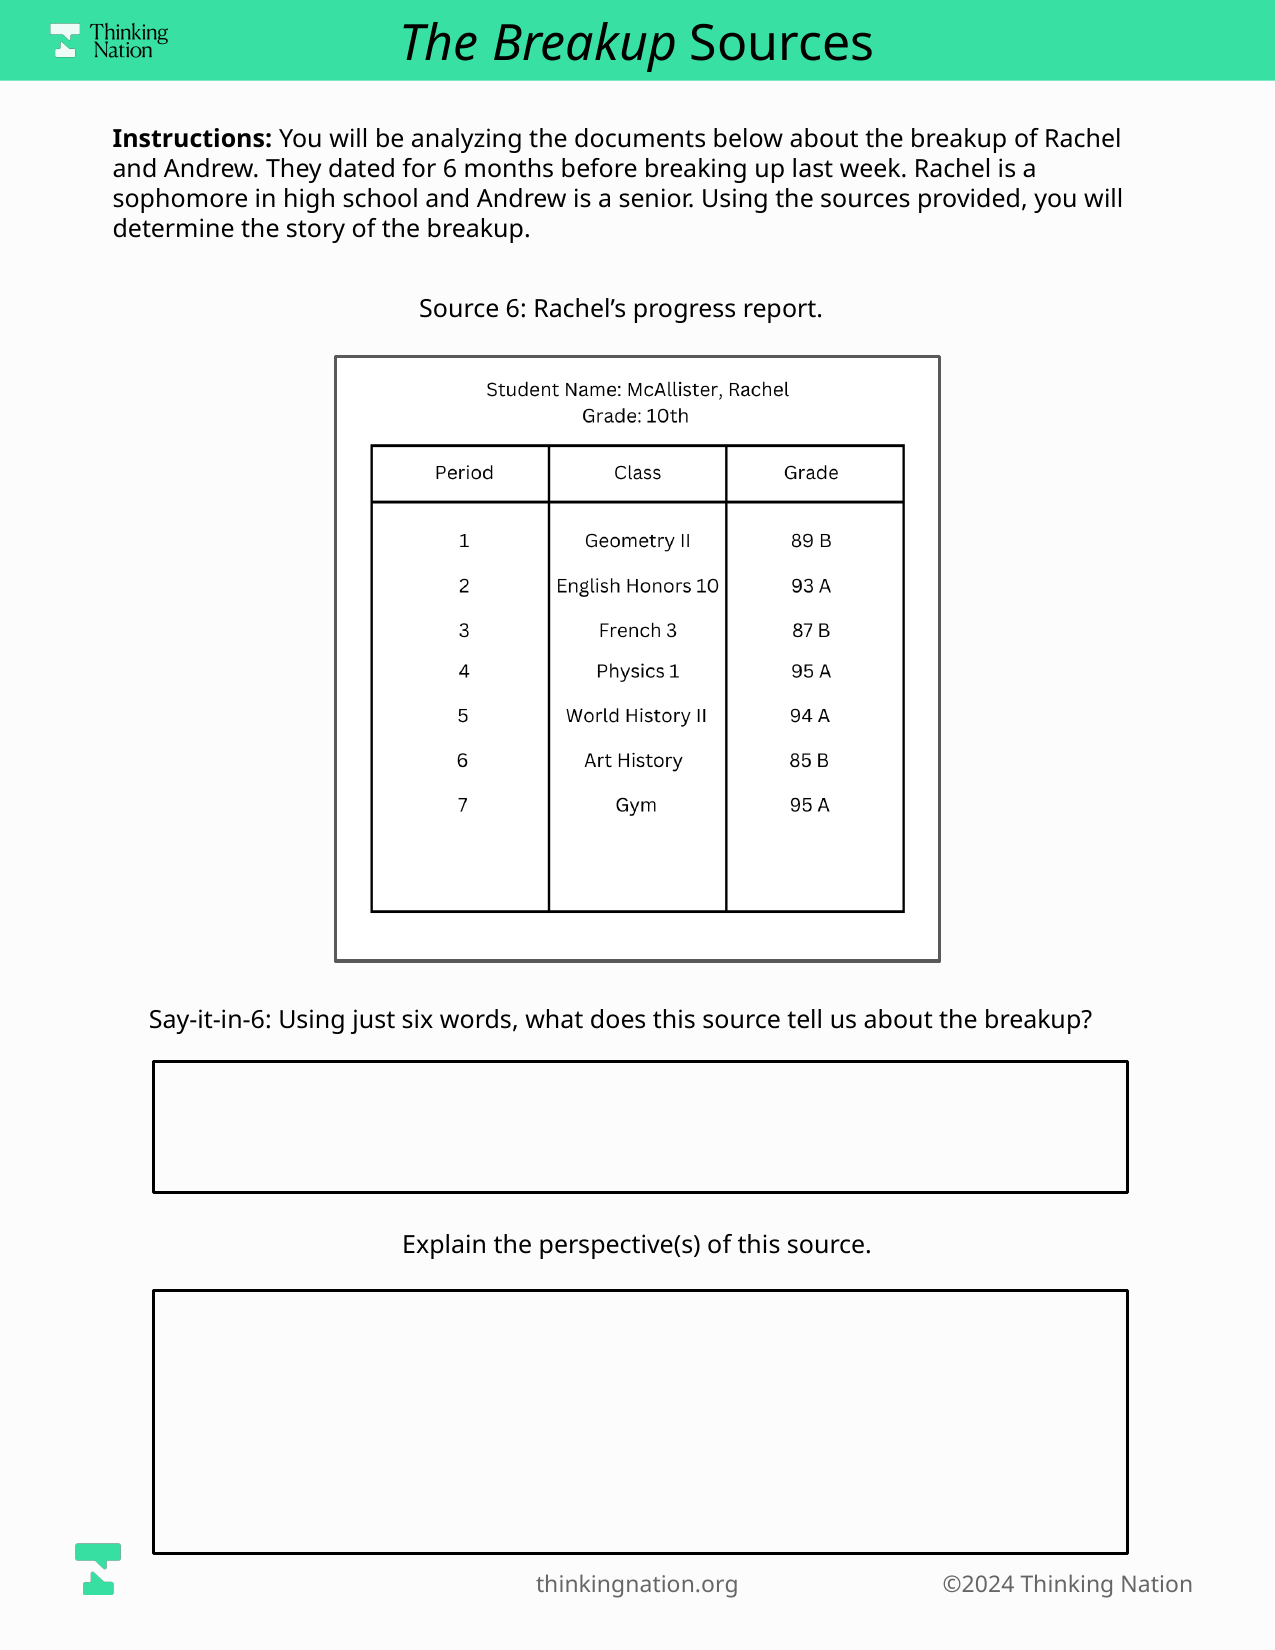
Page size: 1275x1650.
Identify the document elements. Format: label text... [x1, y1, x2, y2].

text_box The Breakup Sources [0, 0, 1275, 81]
text_box [153, 1290, 1128, 1554]
text_box Source 6: Rachel’s progress report. [97, 272, 1146, 337]
text_box [153, 1061, 1128, 1193]
text_box Say-it-in-6: Using just six words, what does this source tell us about the breakup? [129, 984, 1114, 1049]
text_box [456, 1534, 1275, 1613]
picture [62, 1533, 134, 1605]
text_box Explain the perspective(s) of this source. [356, 1209, 919, 1274]
picture [36, 12, 172, 69]
picture [336, 357, 939, 960]
text_box Instructions: You will be analyzing the documents below about the breakup of Rachel and Andrew. They dated for 6 months before breaking up last week. Rachel is a sophomore in high school and Andrew is a senior. Using the sources provided, you will determine the story of the breakup. [97, 107, 1178, 258]
